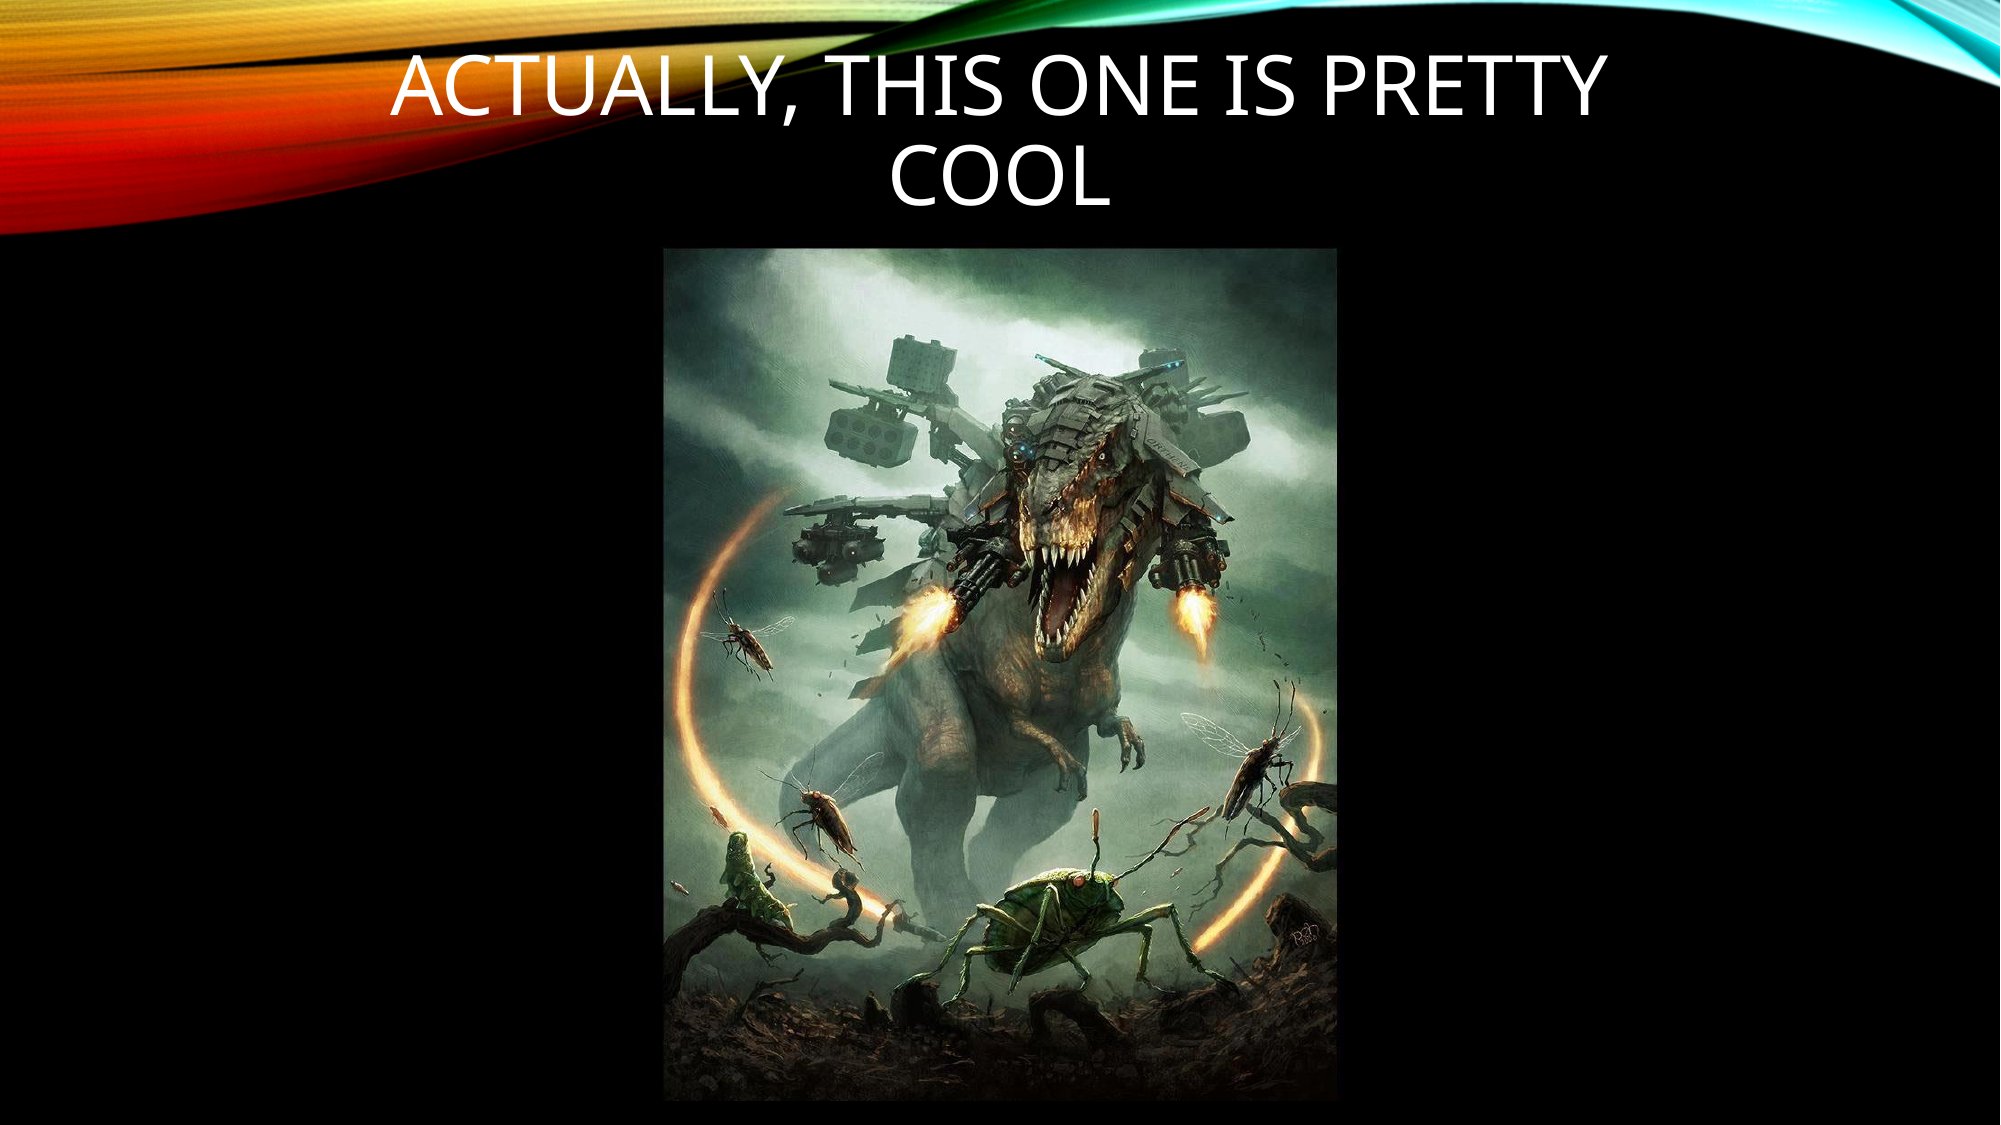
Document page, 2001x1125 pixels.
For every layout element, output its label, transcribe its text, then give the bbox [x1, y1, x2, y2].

picture [0, 0, 2000, 237]
picture [654, 239, 1346, 1101]
title Actually, this one is pretty cool [293, 27, 1707, 240]
